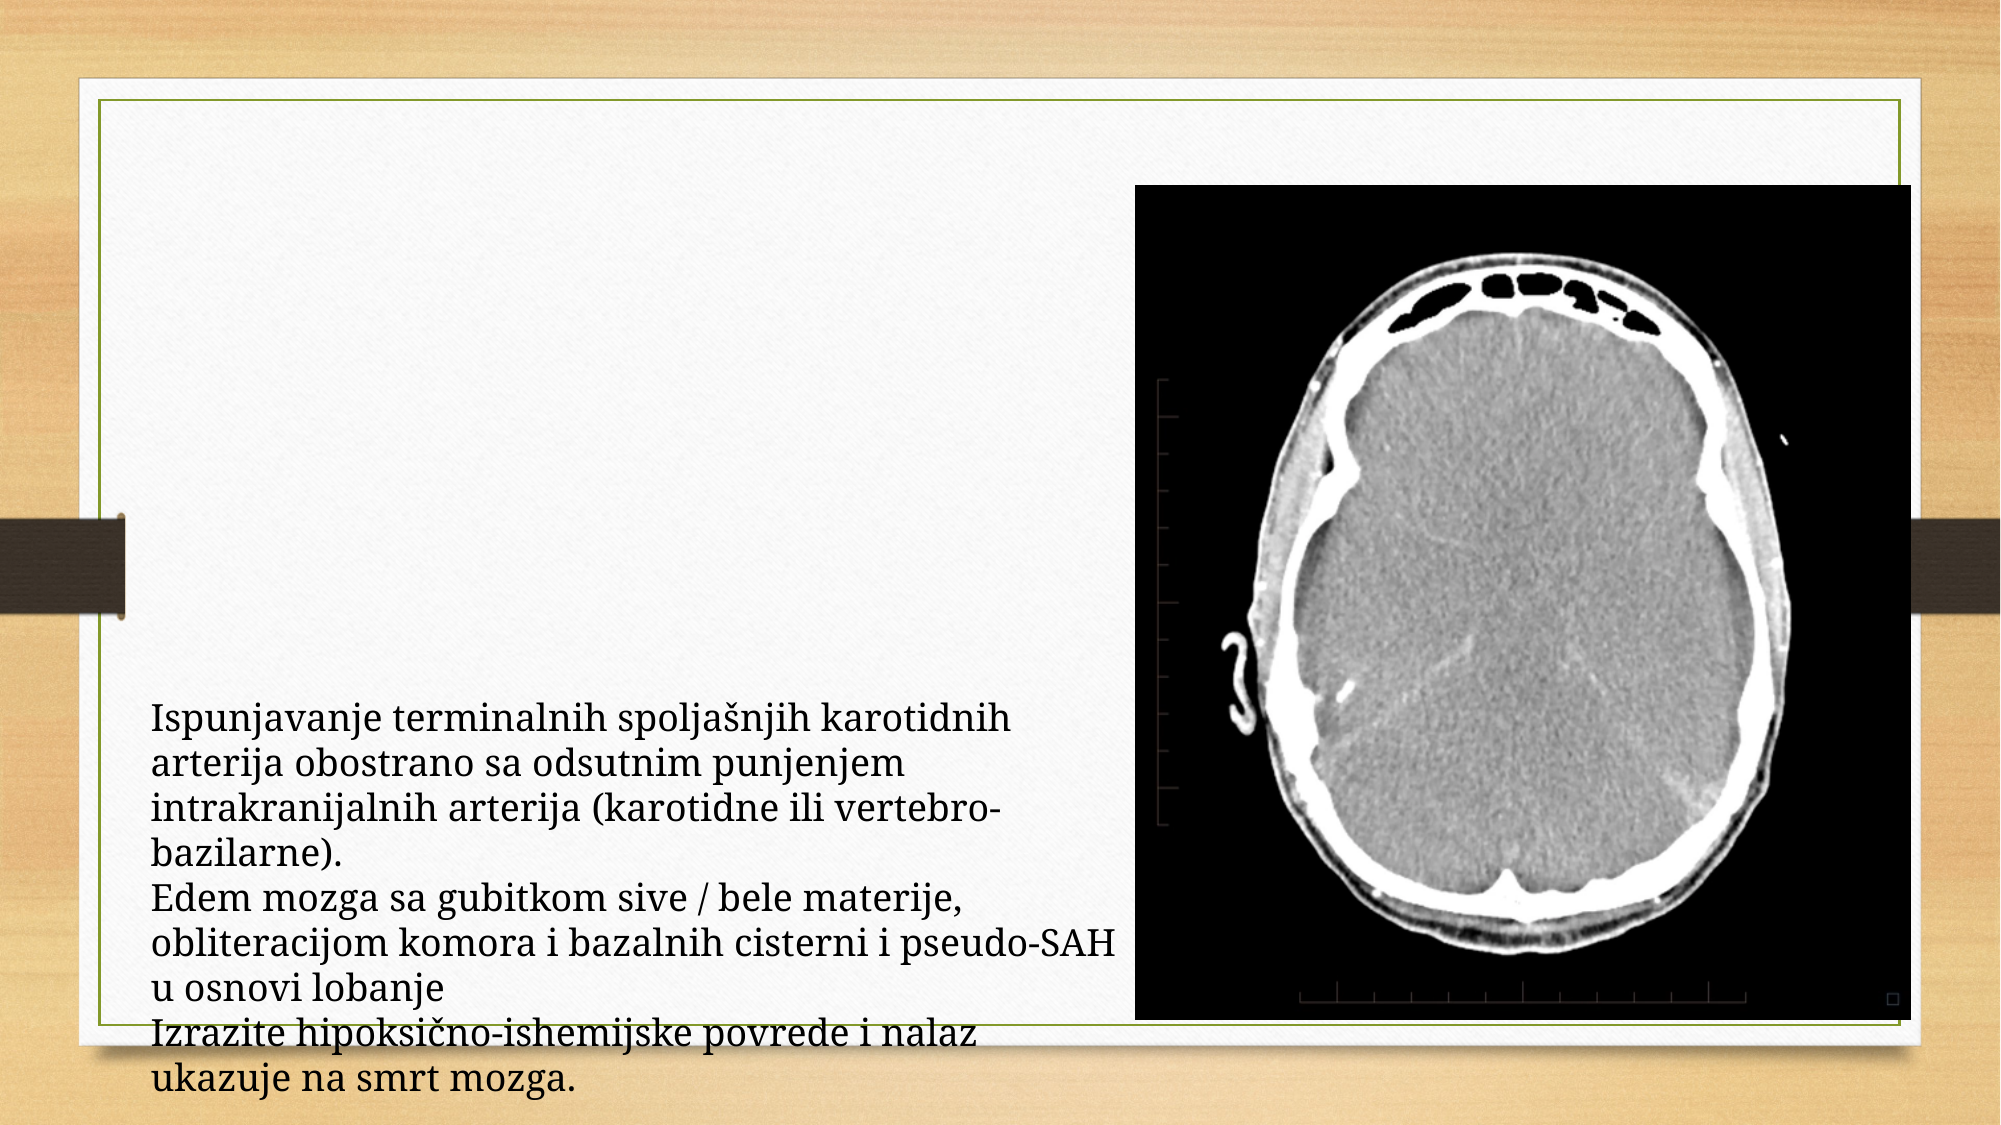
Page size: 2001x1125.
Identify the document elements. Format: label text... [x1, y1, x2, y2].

text_box Ispunjavanje terminalnih spoljašnjih karotidnih arterija obostrano sa odsutnim punjenjem intrakranijalnih arterija (karotidne ili vertebro-bazilarne). Edem mozga sa gubitkom sive / bele materije, obliteracijom komora i bazalnih cisterni i pseudo-SAH u osnovi lobanje Izrazite hipoksično-ishemijske povrede i nalaz ukazuje na smrt mozga. [135, 686, 1136, 1107]
picture [0, 0, 2001, 1125]
